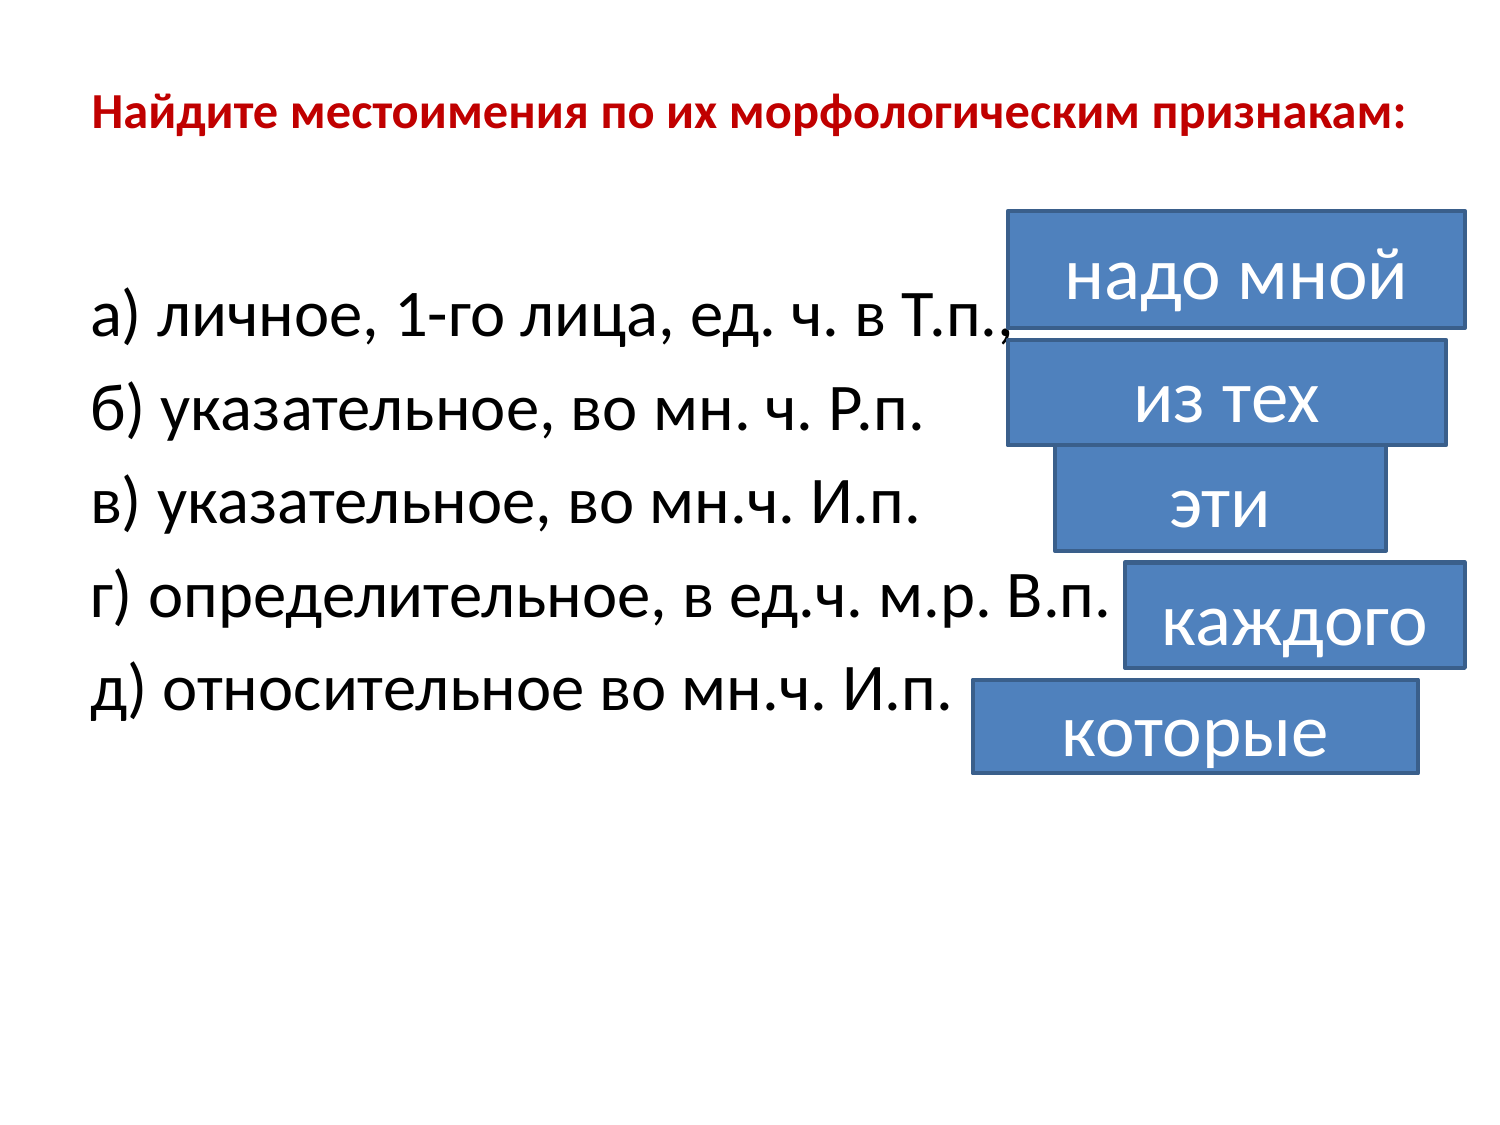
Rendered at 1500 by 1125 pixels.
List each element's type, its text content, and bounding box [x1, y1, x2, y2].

text_box надо мной [1006, 209, 1467, 330]
text_box из тех [1006, 338, 1448, 447]
text_box которые [971, 678, 1420, 775]
list а) личное, 1-го лица, ед. ч. в Т.п., б) указательное, во мн. ч. Р.п. в) указательное, во мн.ч. И.п. г) определительное, в ед.ч. м.р. В.п. д) относительное во мн.ч. И.п. [75, 262, 1425, 1005]
text_box каждого [1123, 560, 1467, 670]
title Найдите местоимения по их морфологическим признакам: [75, 45, 1425, 233]
text_box эти [1053, 447, 1388, 553]
